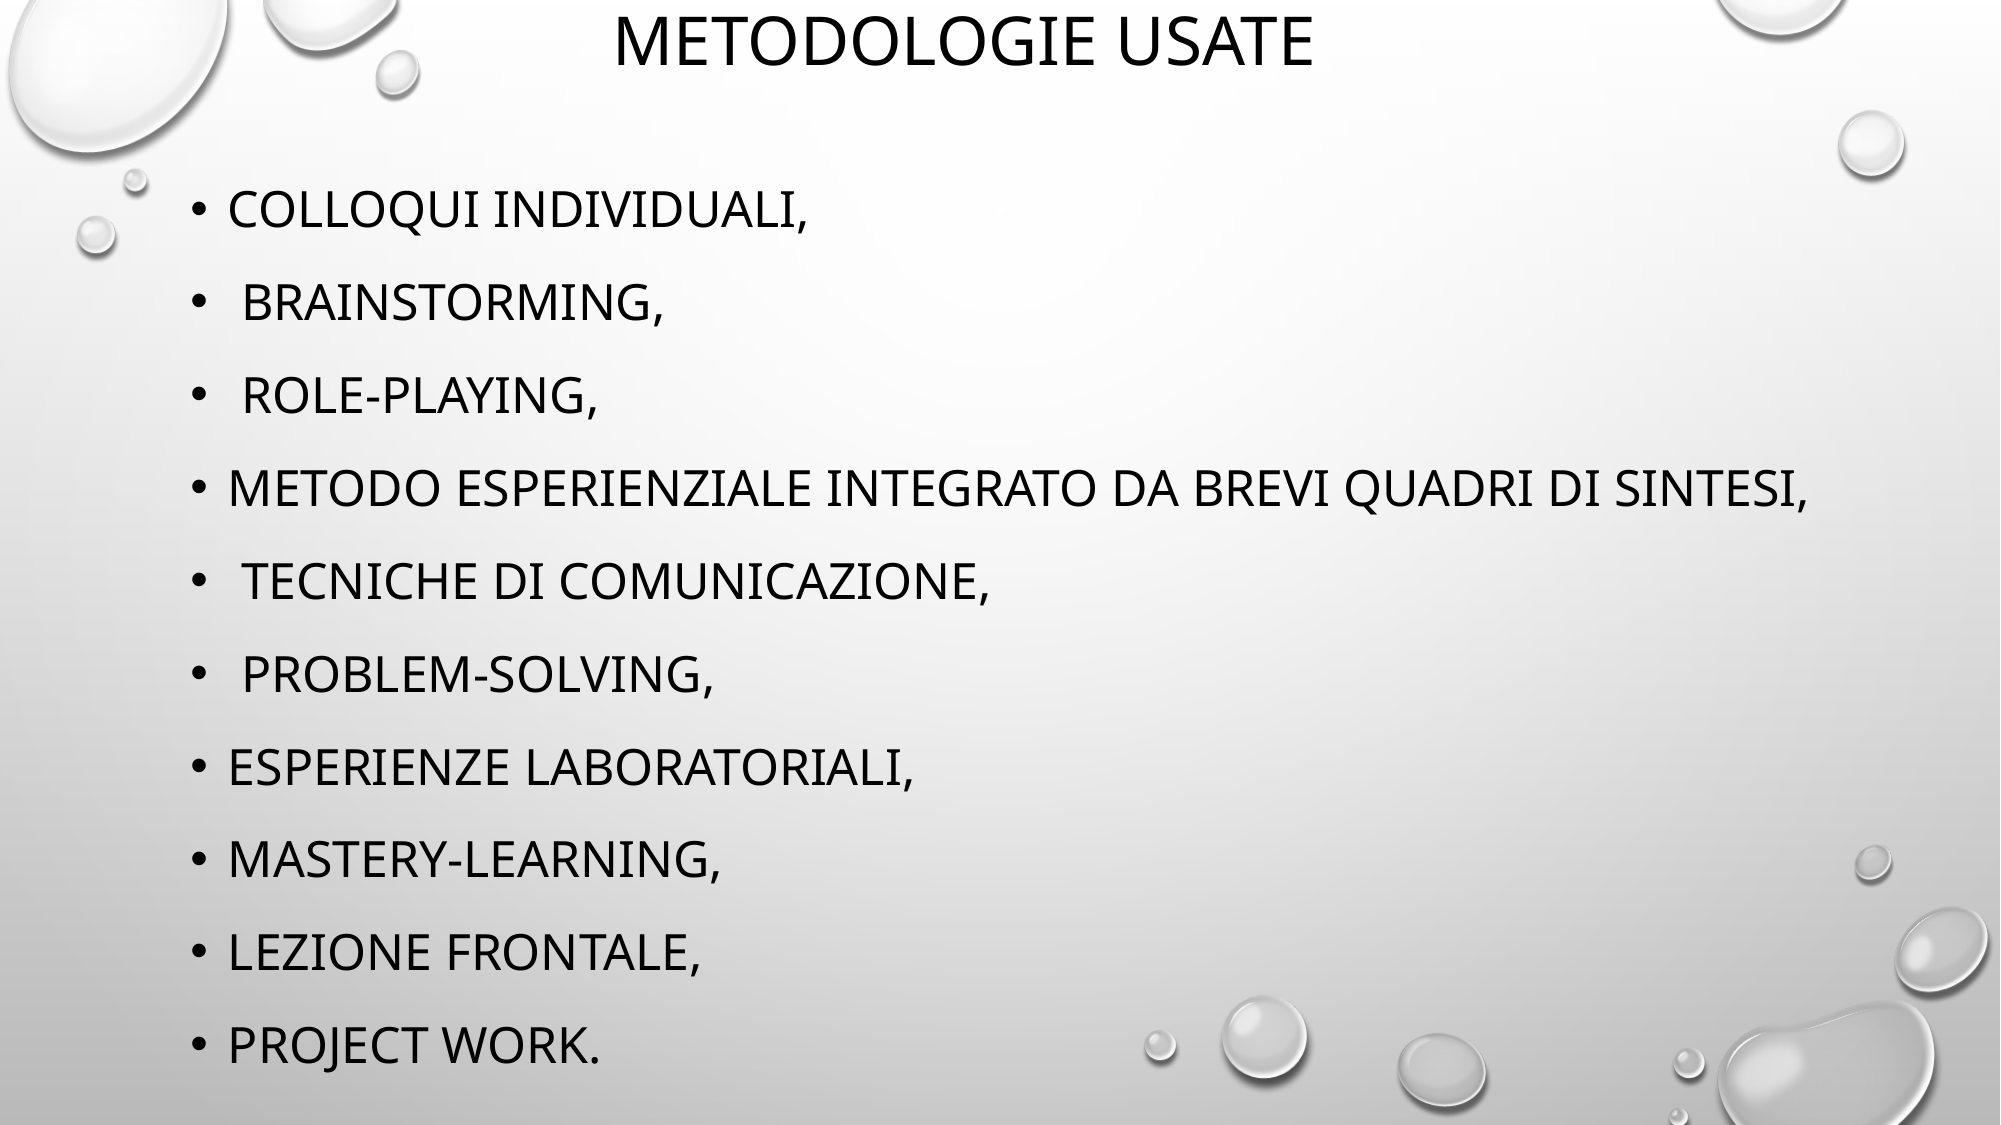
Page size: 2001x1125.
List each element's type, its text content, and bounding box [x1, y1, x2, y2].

list colloqui individuali, brainstorming, role-playing, metodo esperienziale integrato da brevi quadri di sintesi, tecniche di comunicazione, problem-solving, esperienze laboratoriali, mastery-learning, lezione frontale, project work. [175, 158, 1901, 1097]
picture [0, 0, 2000, 1125]
title METODOLOGIE USATE [101, 0, 1827, 89]
